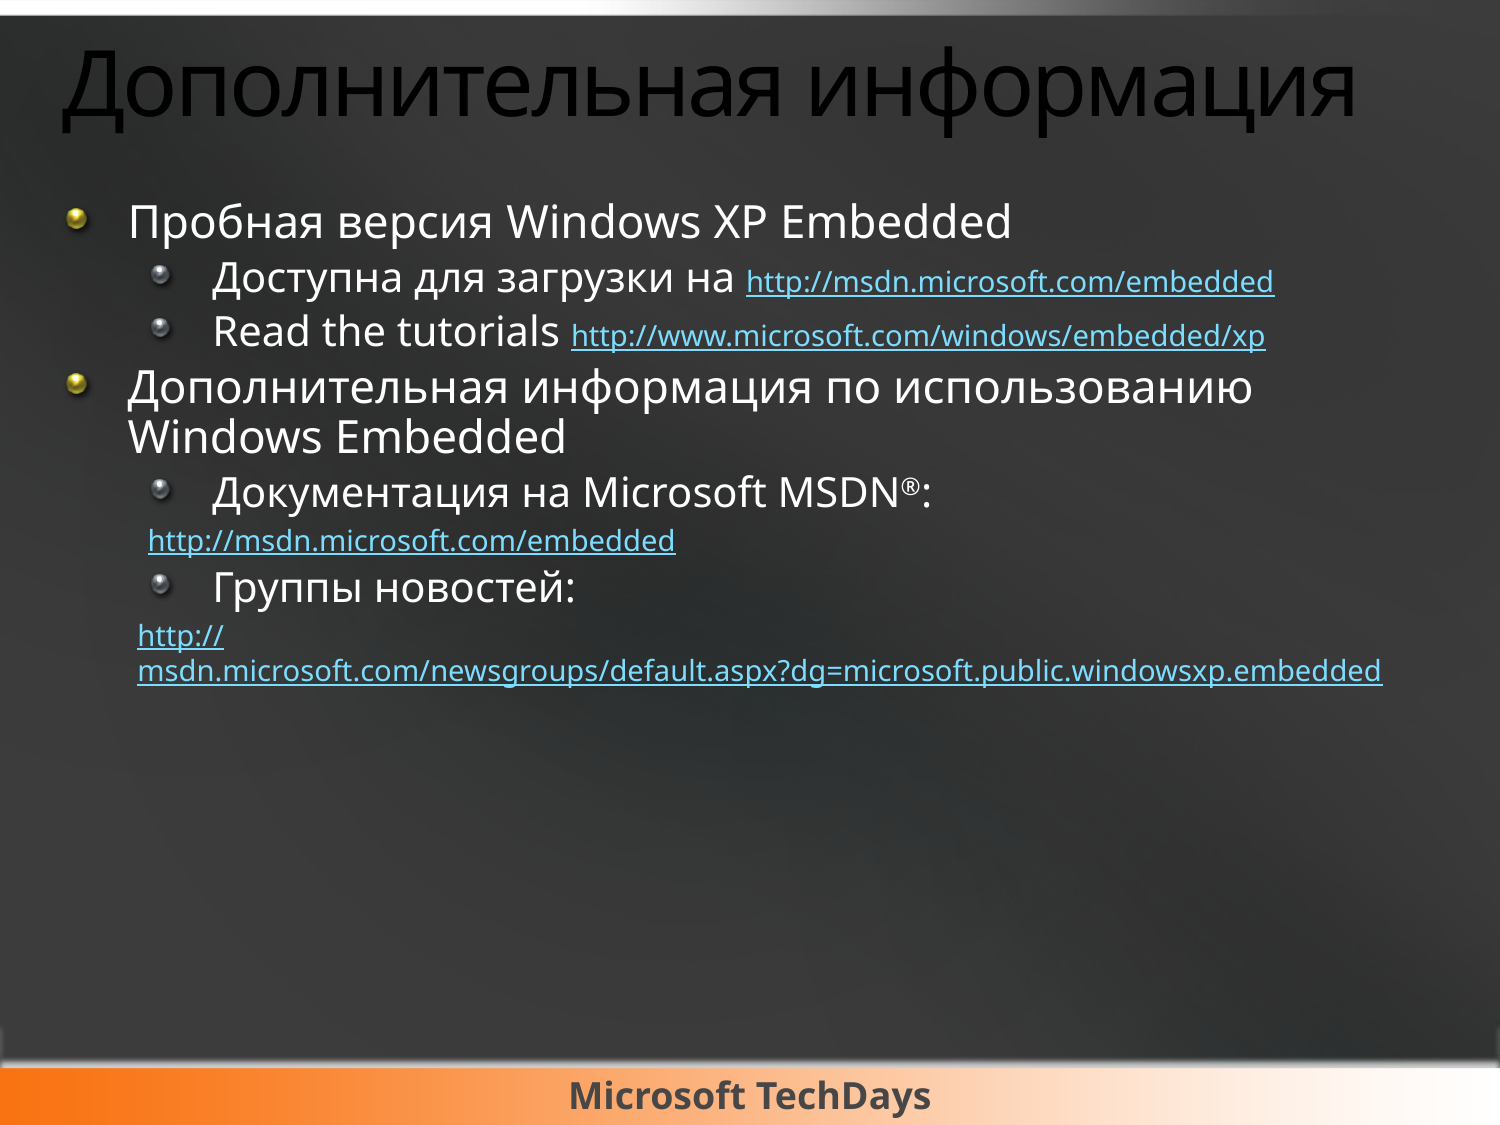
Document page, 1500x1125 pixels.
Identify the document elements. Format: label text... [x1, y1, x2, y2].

picture [0, 0, 1500, 1125]
list Пробная версия Windows XP Embedded Доступна для загрузки на http://msdn.microsoft.com/embedded Read the tutorials http://www.microsoft.com/windows/embedded/xp Дополнительная информация по использованию Windows Embedded Документация на Microsoft MSDN®: http://msdn.microsoft.com/embedded Группы новостей: http://msdn.microsoft.com/newsgroups/default.aspx?dg=microsoft.public.windowsxp.embedded [62, 199, 1438, 661]
title Дополнительная информация [62, 37, 1438, 138]
